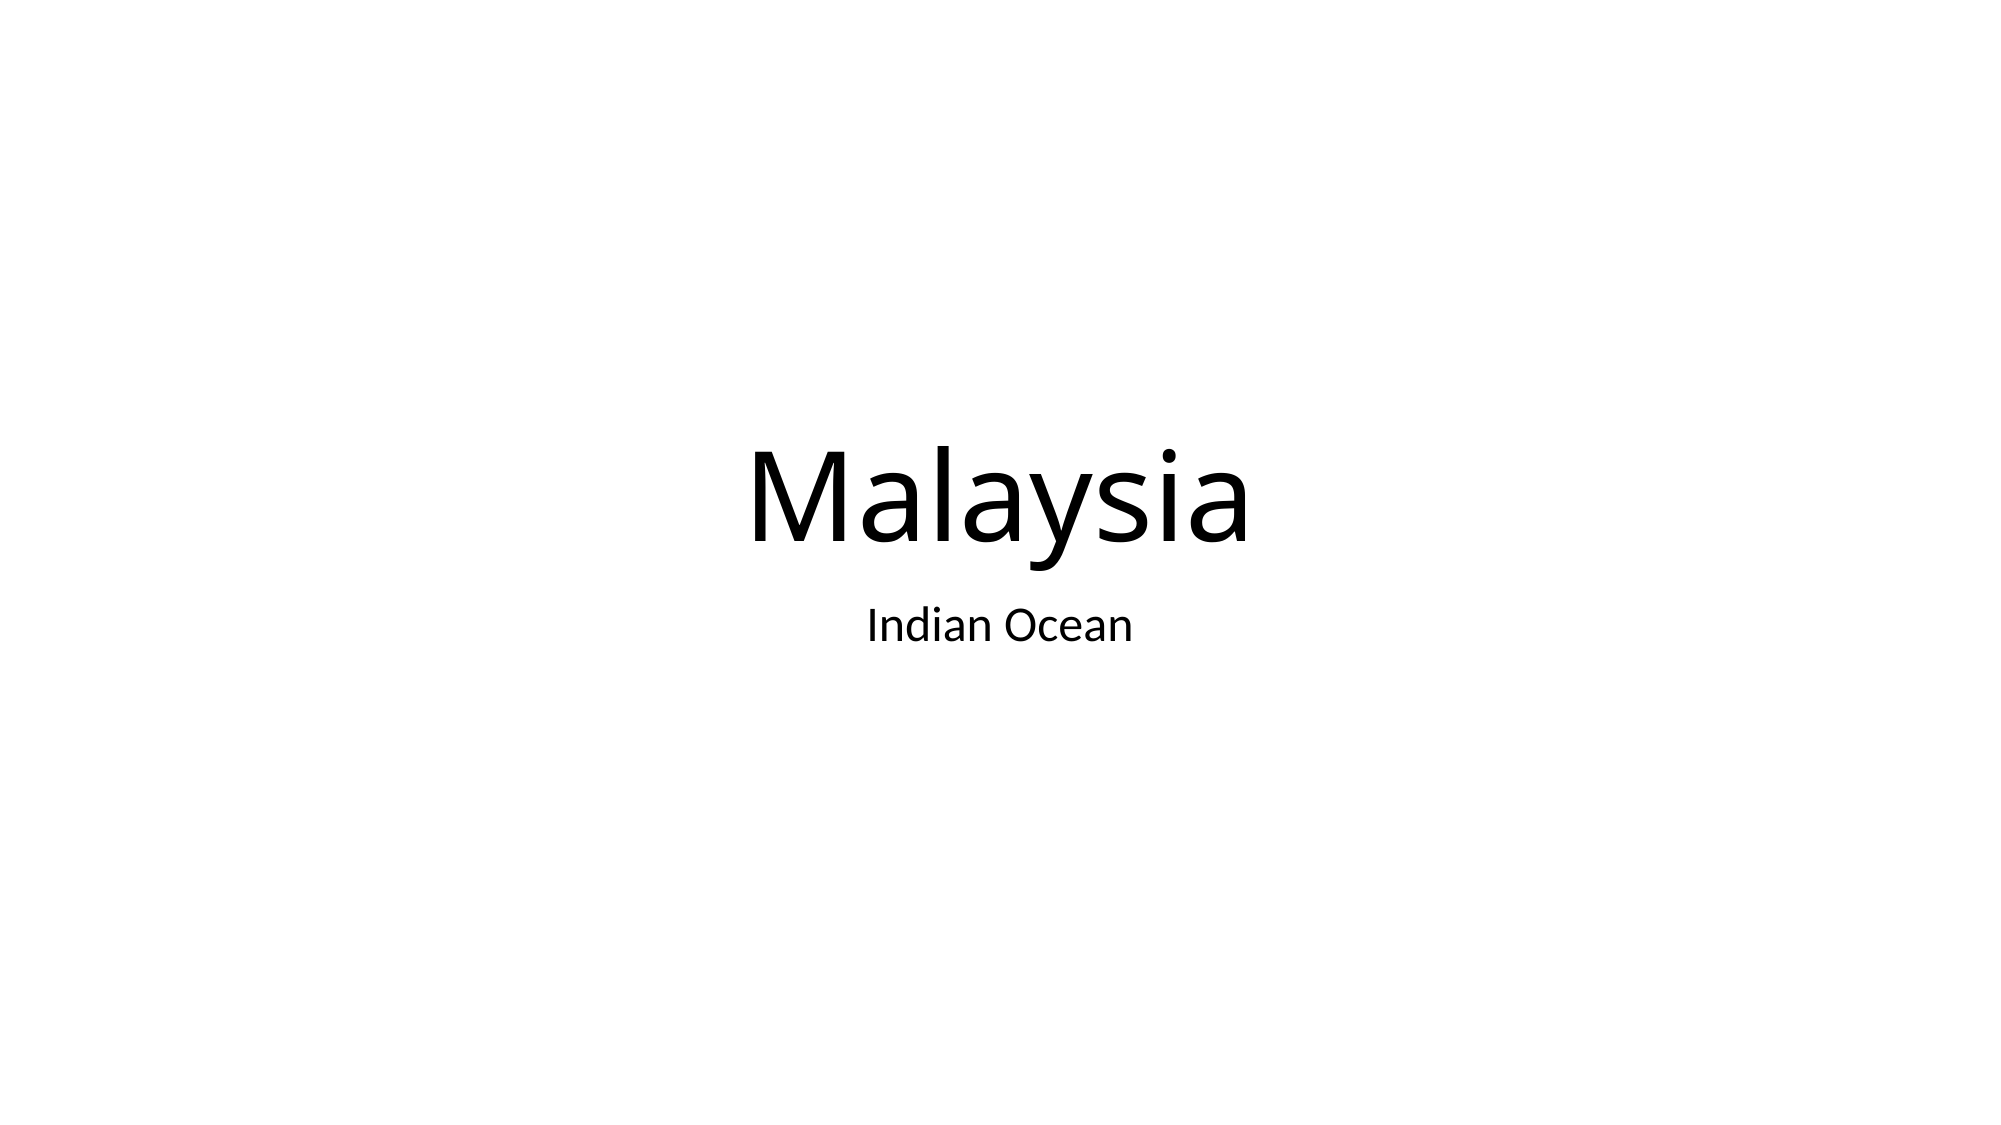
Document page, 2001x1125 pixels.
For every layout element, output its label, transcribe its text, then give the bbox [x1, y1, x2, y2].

title Malaysia [249, 184, 1750, 576]
subtitle Indian Ocean [249, 590, 1750, 863]
